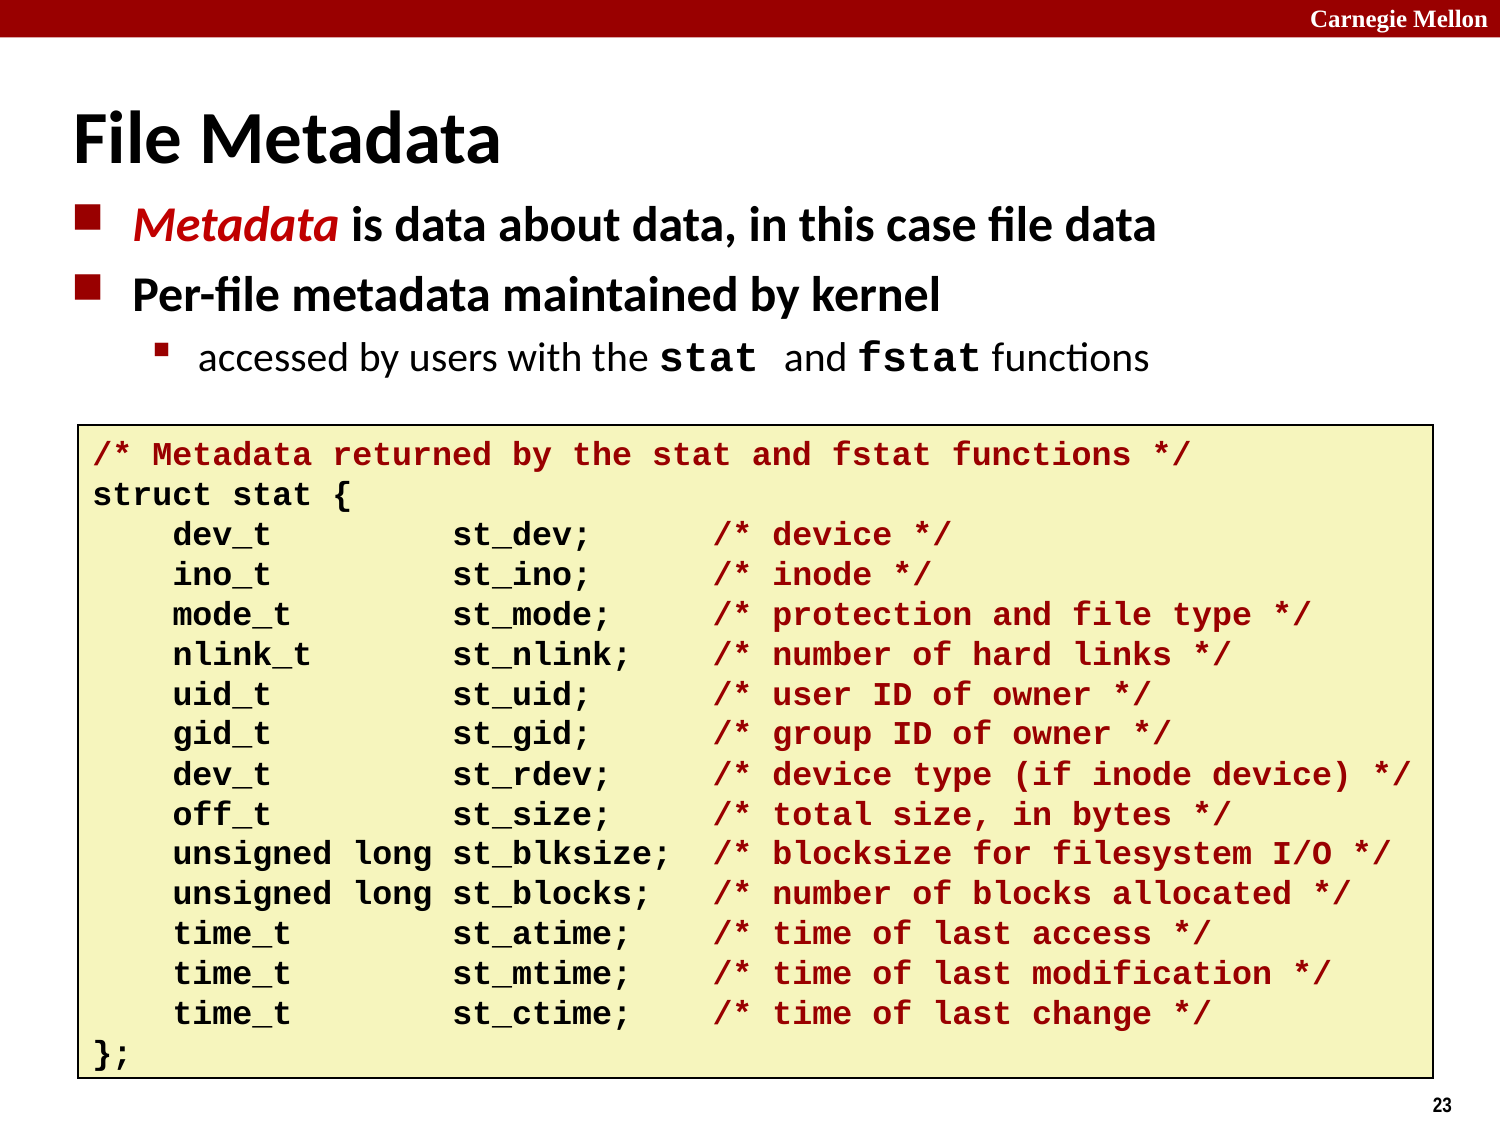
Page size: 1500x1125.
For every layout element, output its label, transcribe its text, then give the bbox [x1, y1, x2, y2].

title File Metadata [58, 71, 1305, 197]
text_box /* Metadata returned by the stat and fstat functions */ struct stat { dev_t st_dev; /* device */ ino_t st_ino; /* inode */ mode_t st_mode; /* protection and file type */ nlink_t st_nlink; /* number of hard links */ uid_t st_uid; /* user ID of owner */ gid_t st_gid; /* group ID of owner */ dev_t st_rdev; /* device type (if inode device) */ off_t st_size; /* total size, in bytes */ unsigned long st_blksize; /* blocksize for filesystem I/O */ unsigned long st_blocks; /* number of blocks allocated */ time_t st_atime; /* time of last access */ time_t st_mtime; /* time of last modification */ time_t st_ctime; /* time of last change */ }; [77, 424, 1434, 1079]
list Metadata is data about data, in this case file data Per-file metadata maintained by kernel accessed by users with the stat and fstat functions [60, 184, 1357, 1001]
